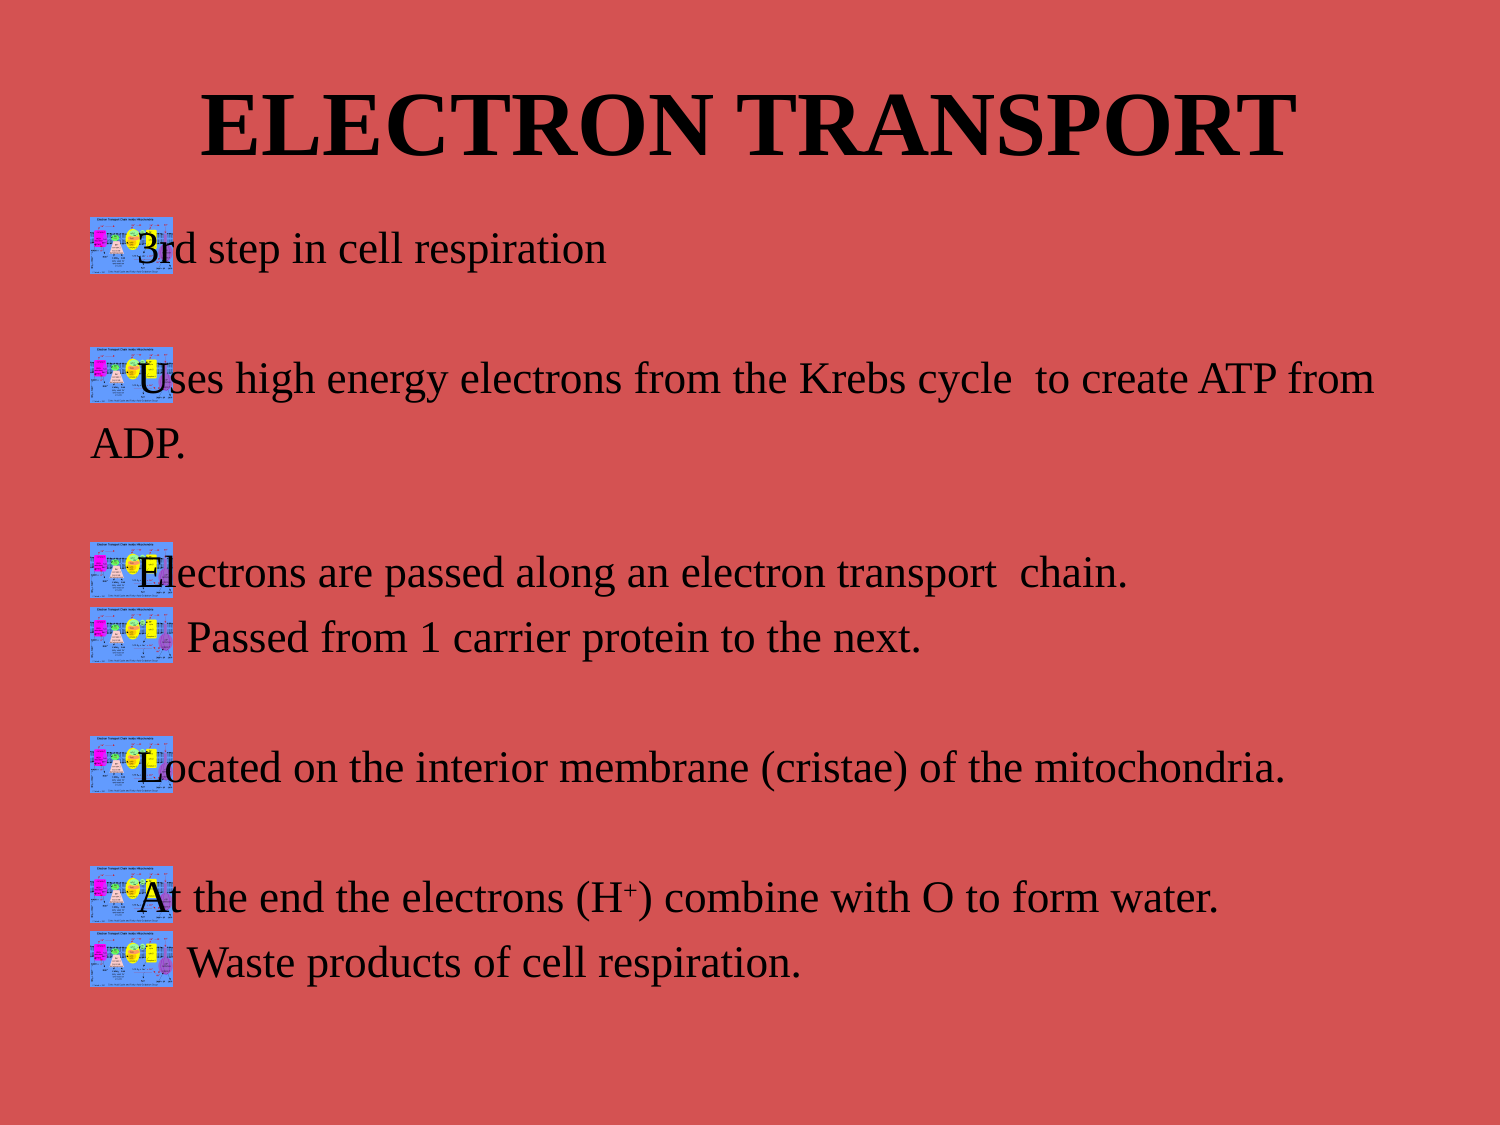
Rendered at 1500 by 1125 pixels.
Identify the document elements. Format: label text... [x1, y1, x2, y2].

picture [90, 866, 167, 923]
list 3rd step in cell respiration Uses high energy electrons from the Krebs cycle to create ATP from ADP. Electrons are passed along an electron transport chain. Passed from 1 carrier protein to the next. Located on the interior membrane (cristae) of the mitochondria. At the end the electrons (H+) combine with O to form water. Waste products of cell respiration. [75, 200, 1425, 1005]
picture [90, 542, 167, 598]
picture [90, 347, 167, 403]
picture [90, 736, 167, 793]
title ELECTRON TRANSPORT [75, 24, 1425, 200]
picture [90, 931, 167, 987]
picture [90, 607, 167, 663]
picture [90, 217, 167, 274]
